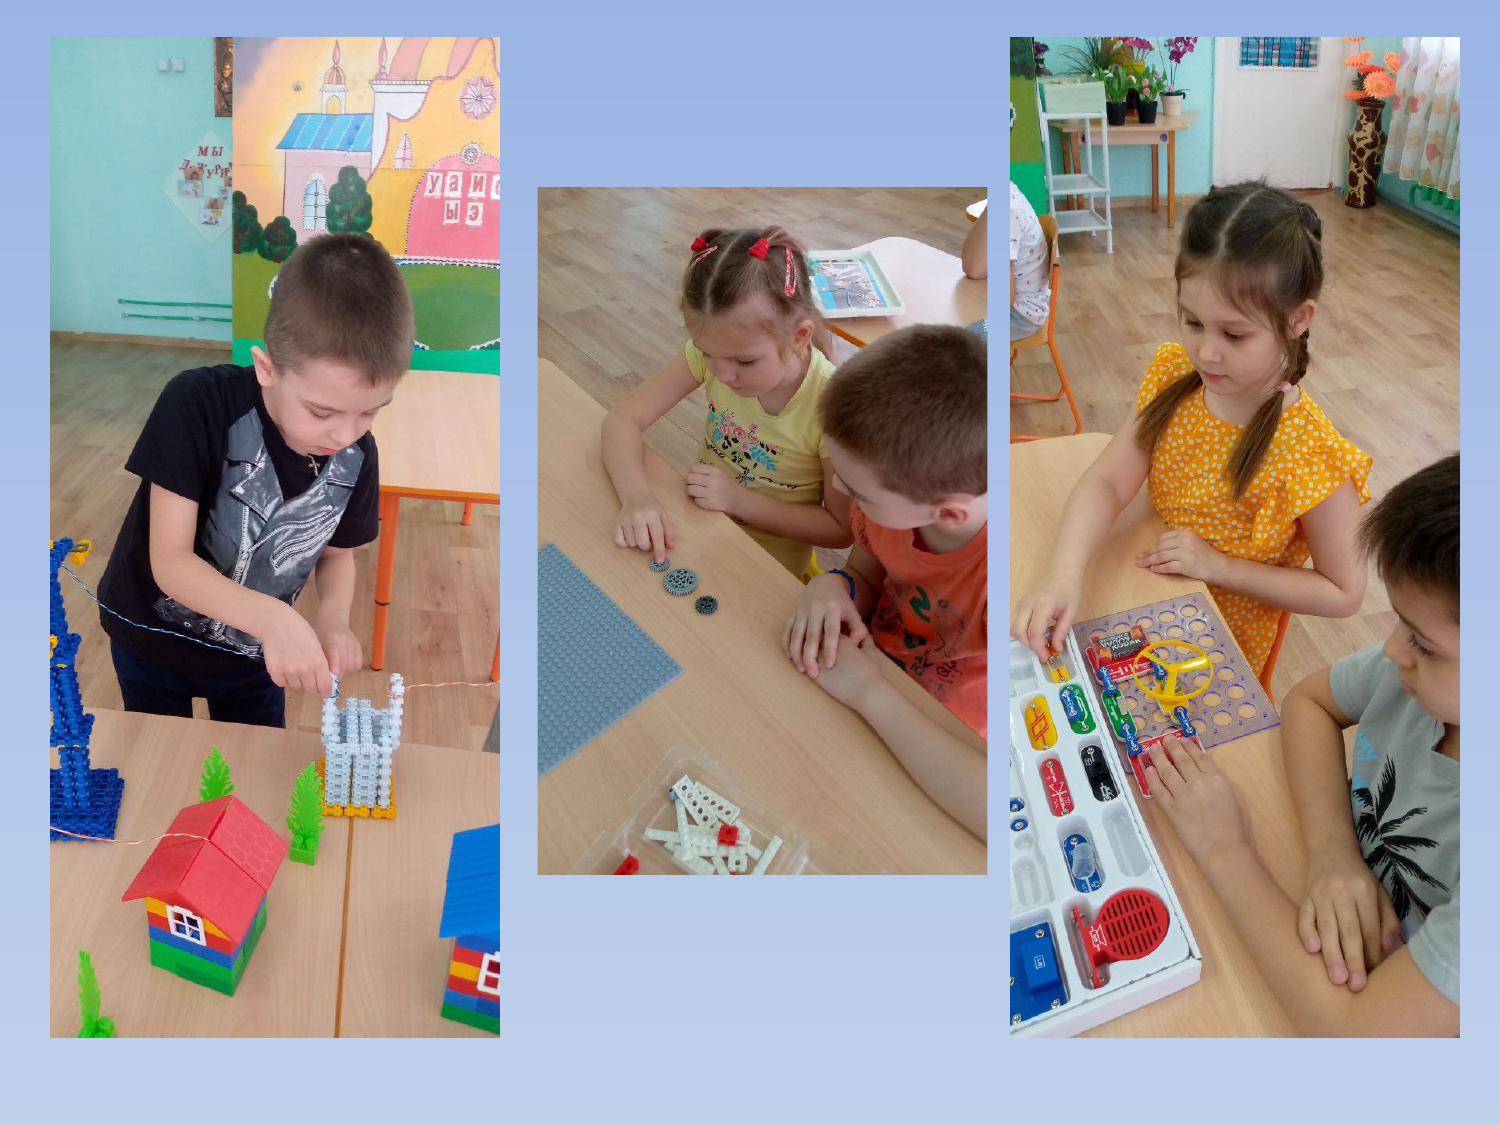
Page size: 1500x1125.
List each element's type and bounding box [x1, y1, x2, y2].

picture [537, 187, 988, 876]
list [49, 37, 501, 1038]
picture [1009, 37, 1461, 1038]
